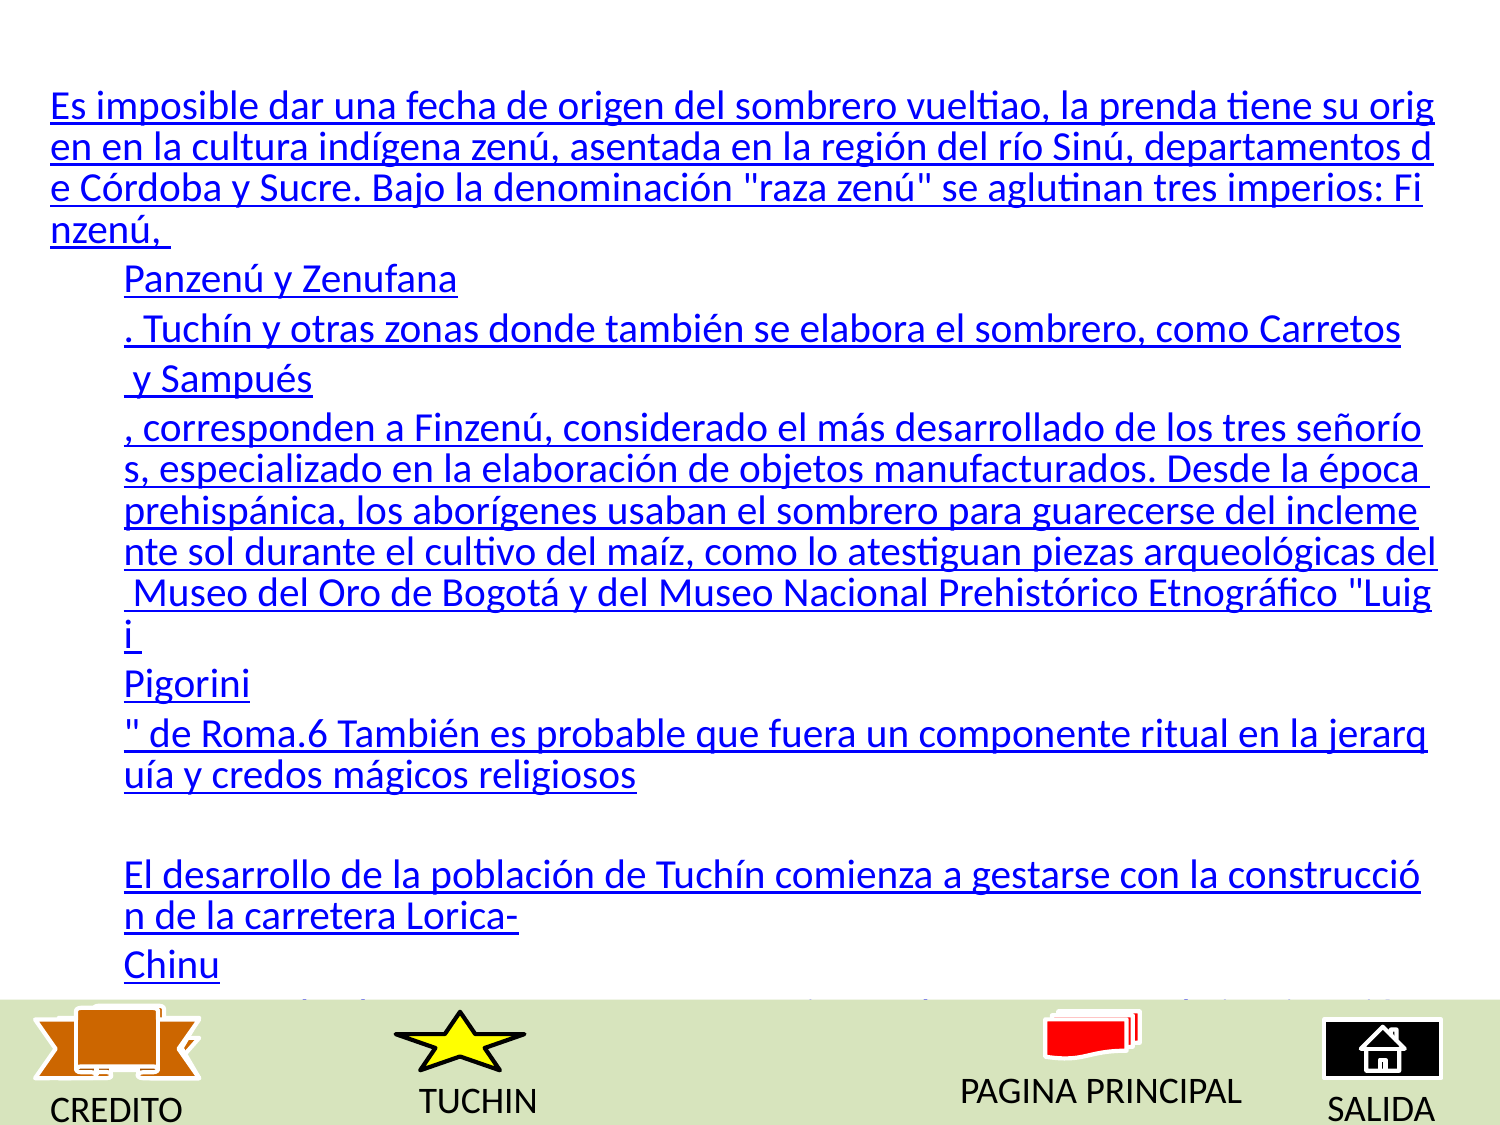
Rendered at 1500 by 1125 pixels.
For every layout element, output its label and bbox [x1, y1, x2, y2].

text_box [0, 997, 1500, 1125]
list [35, 70, 1454, 891]
